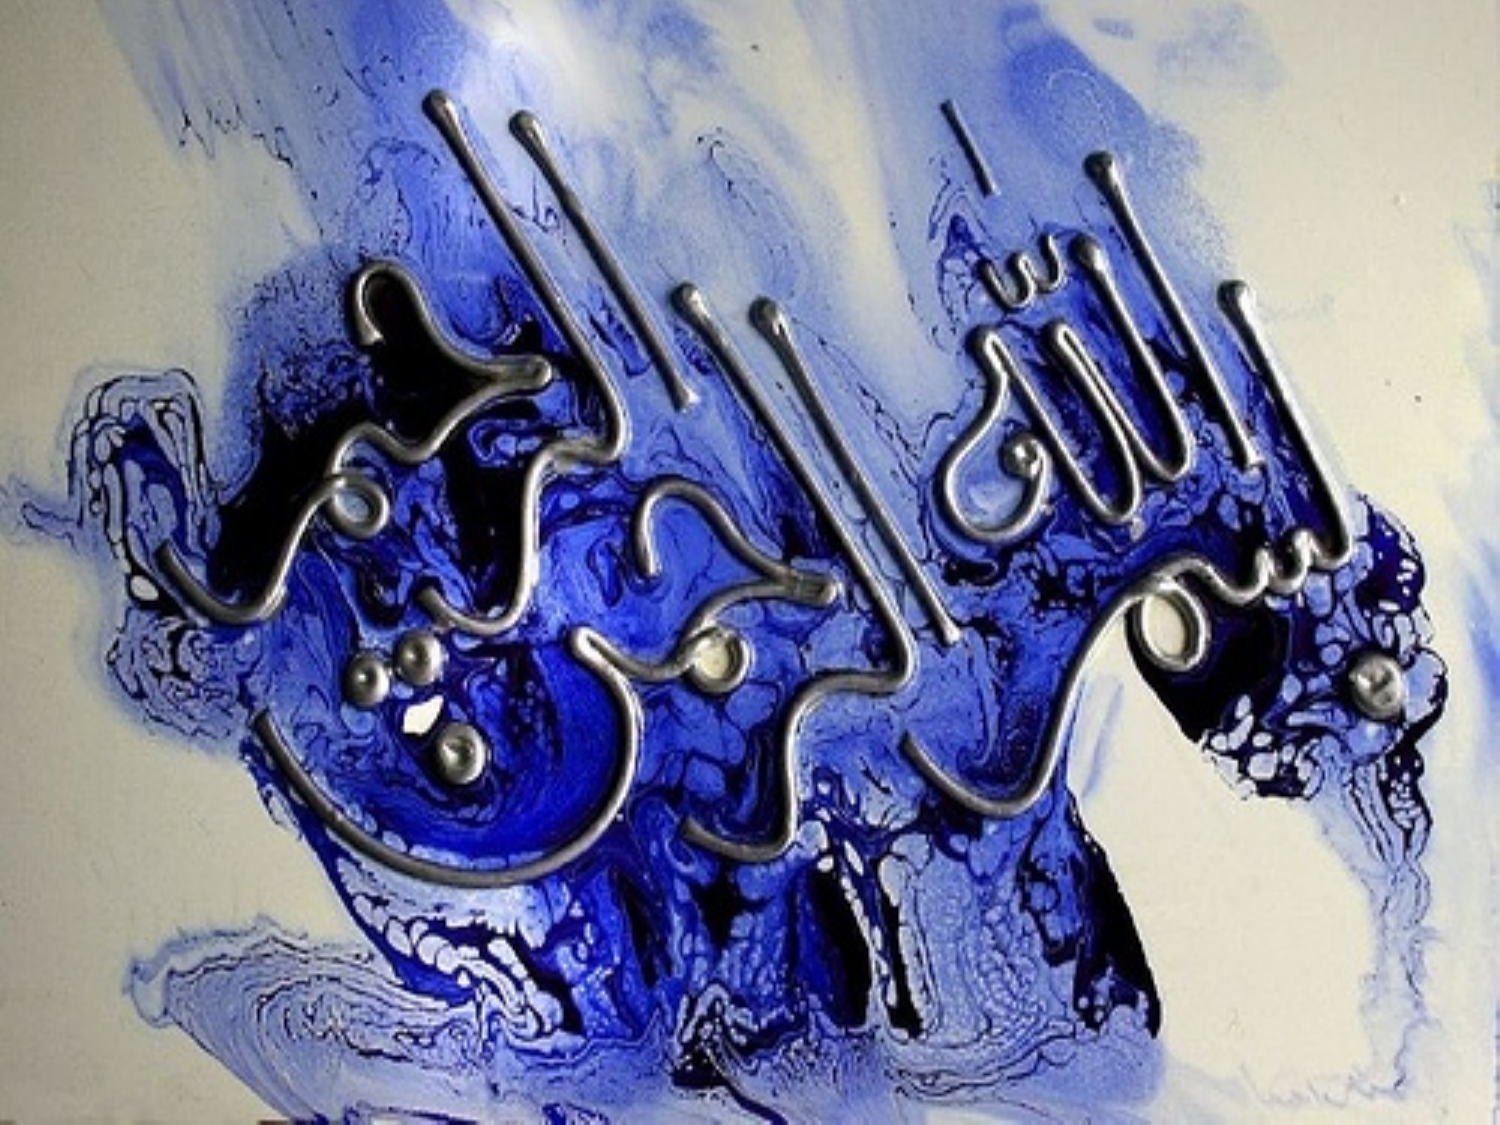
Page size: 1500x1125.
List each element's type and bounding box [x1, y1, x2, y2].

list [0, 0, 1500, 1125]
